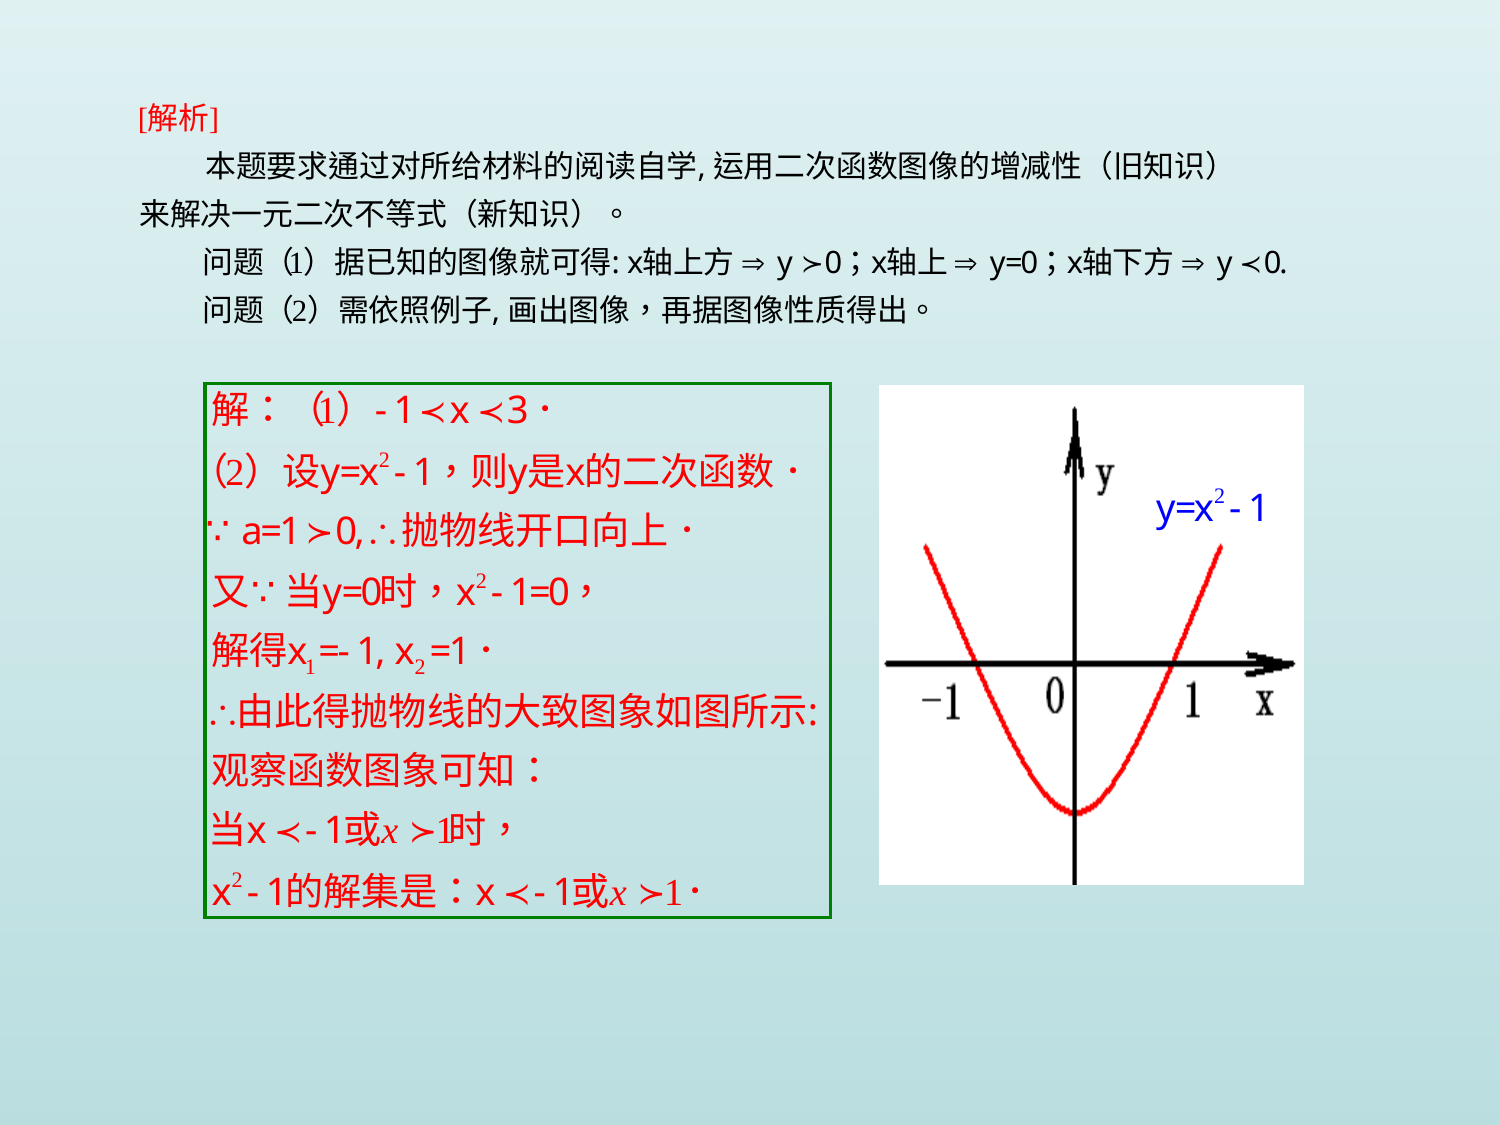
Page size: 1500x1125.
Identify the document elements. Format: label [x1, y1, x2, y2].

list [135, 97, 1294, 331]
list [206, 385, 829, 916]
text_box [1151, 479, 1273, 534]
picture [879, 385, 1304, 885]
